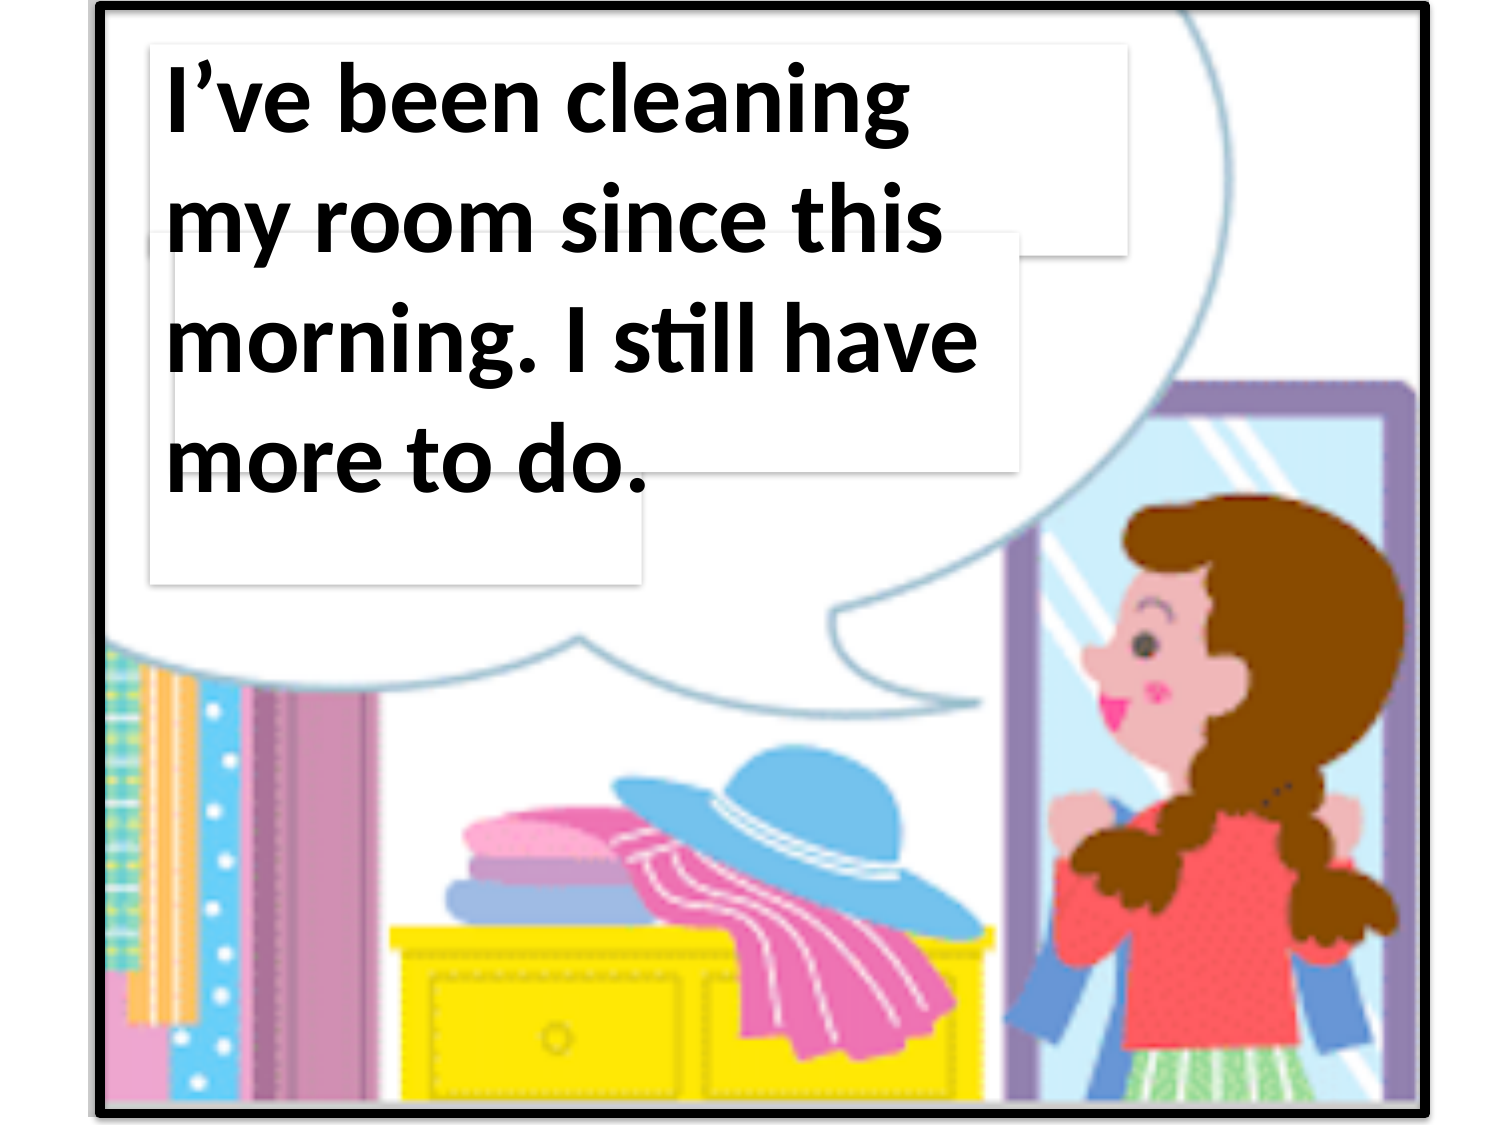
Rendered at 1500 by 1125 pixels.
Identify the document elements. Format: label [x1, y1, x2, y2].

list [0, 0, 1500, 1117]
